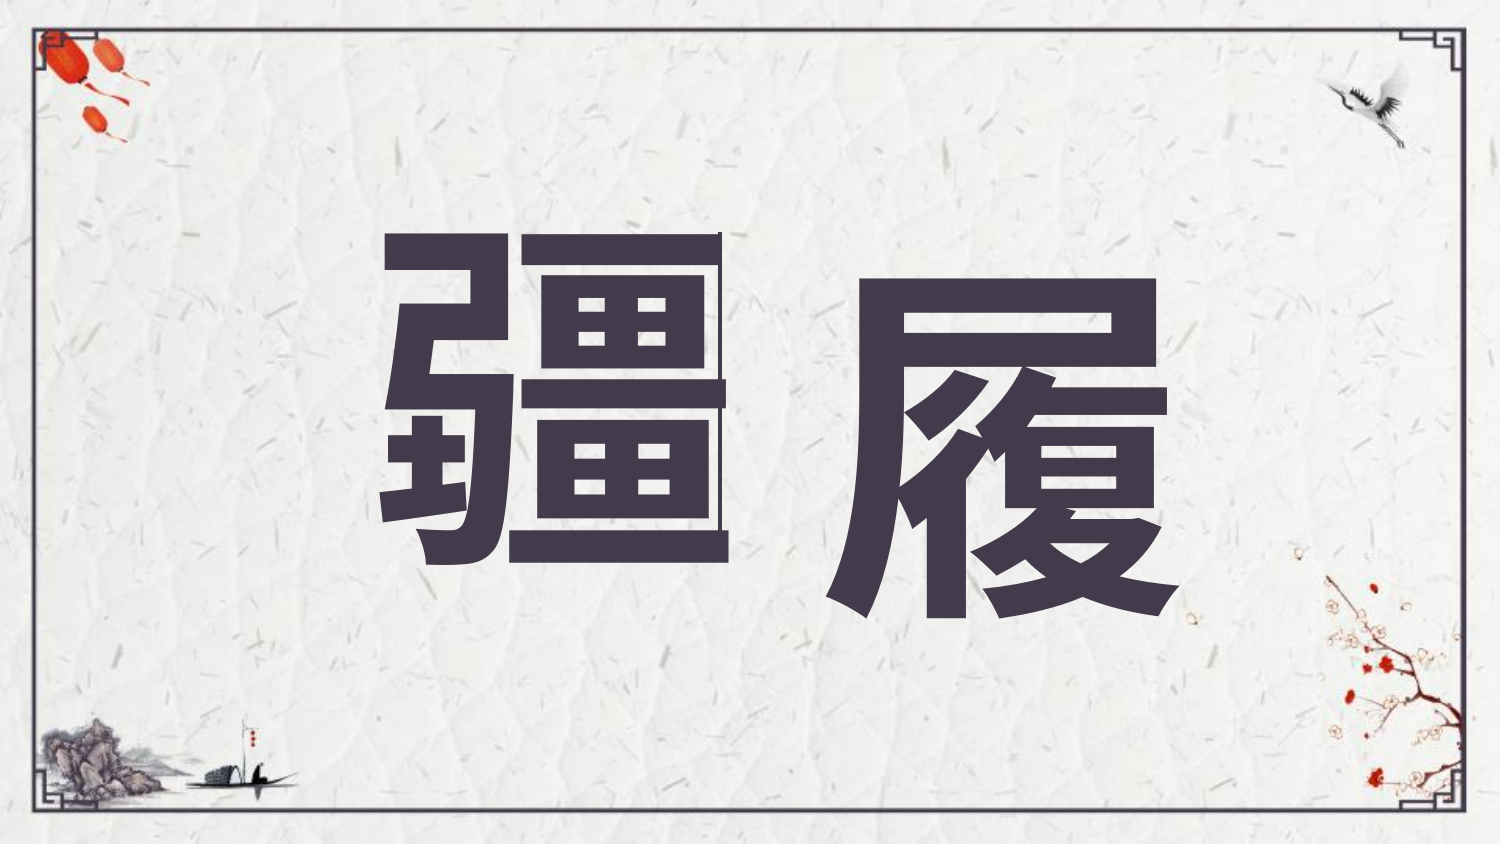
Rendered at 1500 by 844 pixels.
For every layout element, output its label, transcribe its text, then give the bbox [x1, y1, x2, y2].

picture [0, 0, 1500, 844]
text_box 疆 [358, 237, 487, 540]
text_box 履 [720, 0, 1500, 666]
